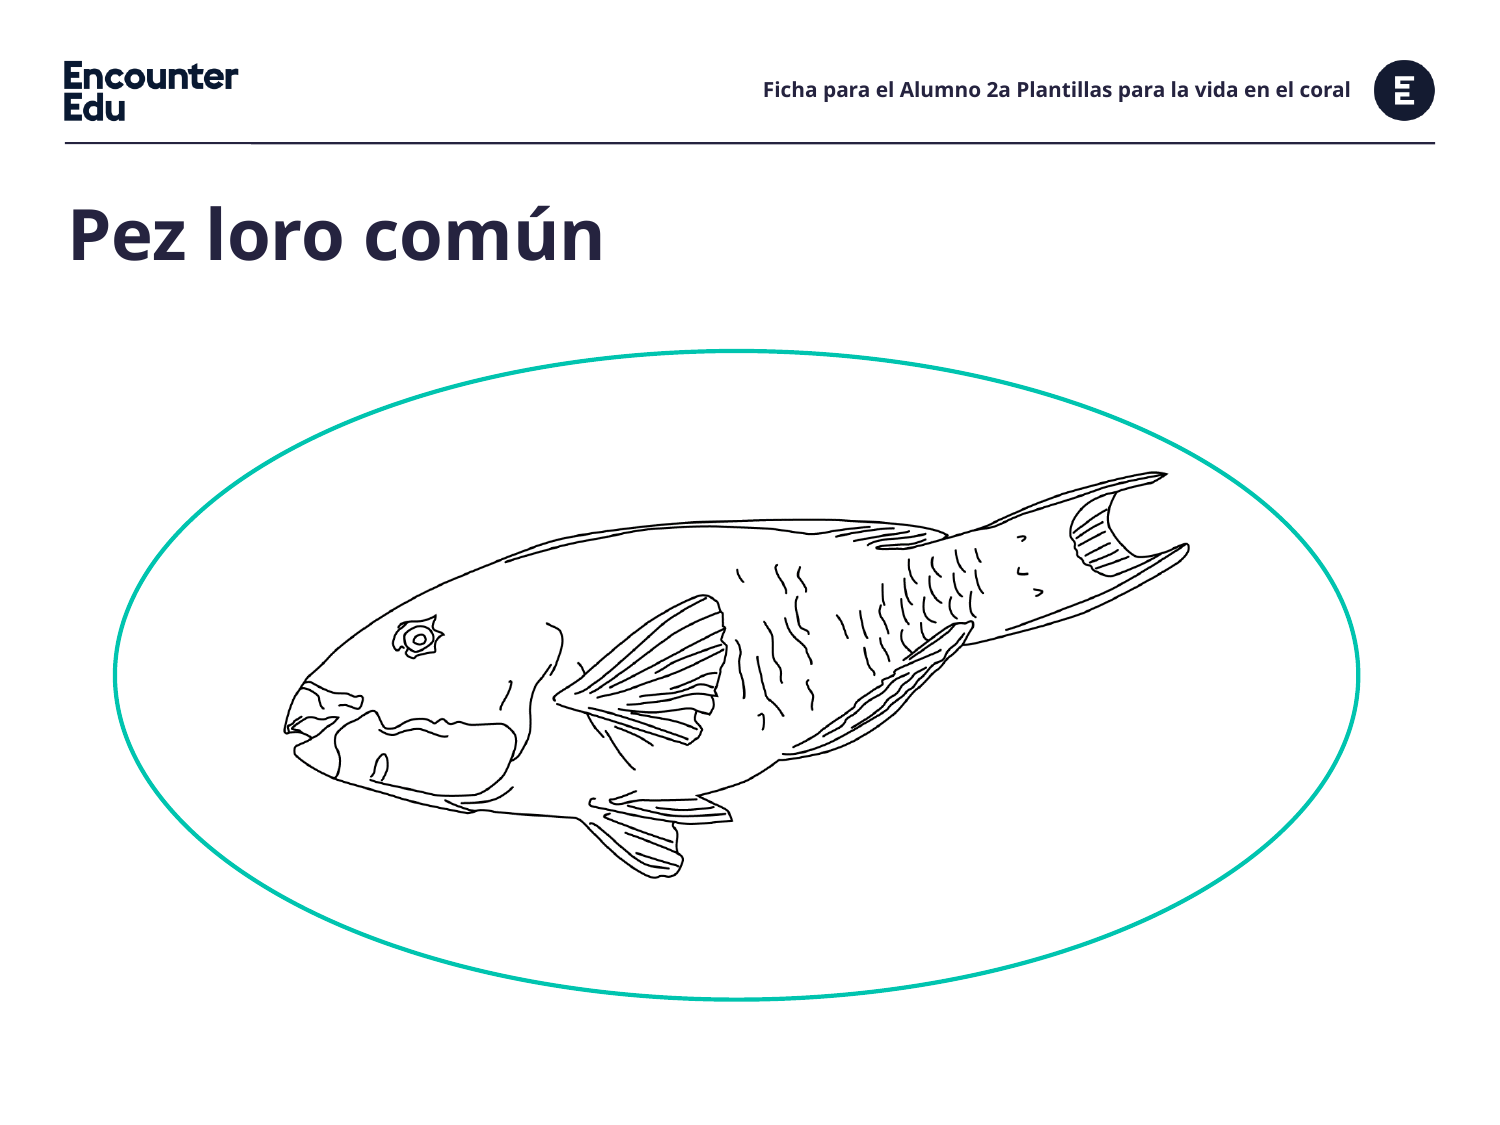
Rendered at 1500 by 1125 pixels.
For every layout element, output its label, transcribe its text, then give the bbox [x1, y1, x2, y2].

text_box [114, 366, 1359, 1000]
list Pez loro común [59, 191, 929, 394]
picture [1372, 58, 1436, 122]
picture [283, 471, 1190, 879]
picture [60, 59, 243, 122]
title Ficha para el Alumno 2a Plantillas para la vida en el coral [749, 67, 1359, 114]
